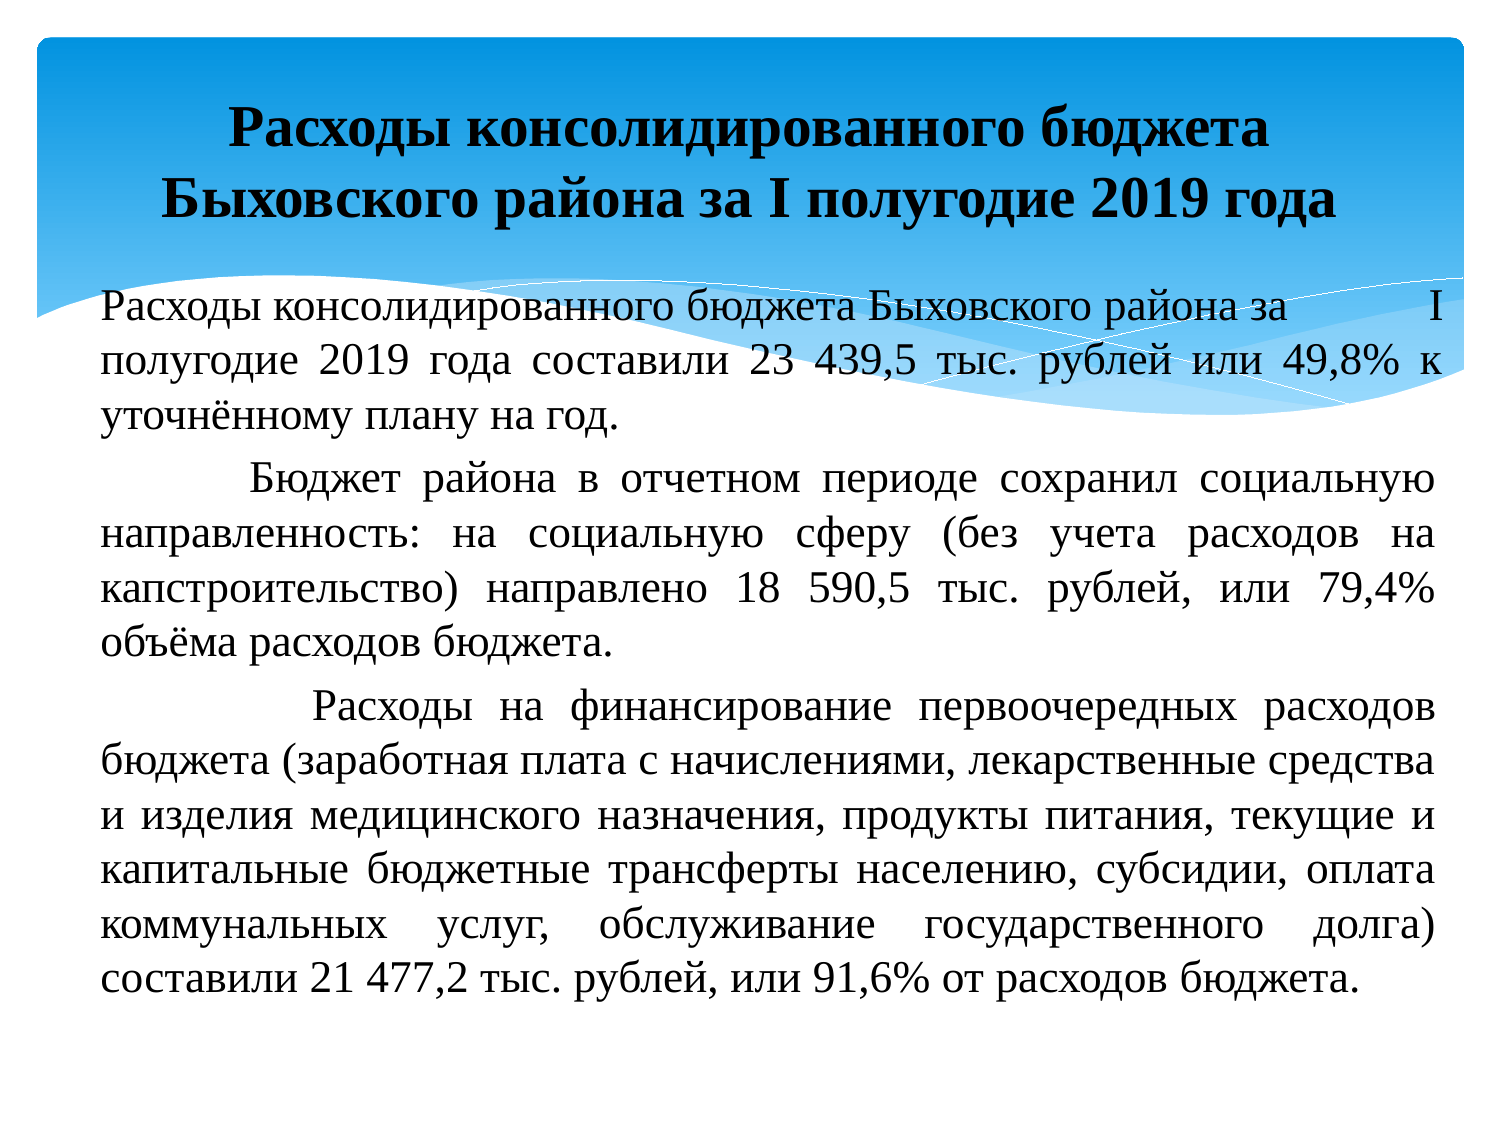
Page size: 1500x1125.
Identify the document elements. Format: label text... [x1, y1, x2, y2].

list Расходы консолидированного бюджета Быховского района за I полугодие 2019 года составили 23 439,5 тыс. рублей или 49,8% к уточнённому плану на год. Бюджет района в отчетном периоде сохранил социальную направленность: на социальную сферу (без учета расходов на капстроительство) направлено 18 590,5 тыс. рублей, или 79,4% объёма расходов бюджета. Расходы на финансирование первоочередных расходов бюджета (заработная плата с начислениями, лекарственные средства и изделия медицинского назначения, продукты питания, текущие и капитальные бюджетные трансферты населению, субсидии, оплата коммунальных услуг, обслуживание государственного долга) составили 21 477,2 тыс. рублей, или 91,6% от расходов бюджета. [41, 267, 1459, 1047]
title Расходы консолидированного бюджета Быховского района за I полугодие 2019 года [75, 55, 1425, 261]
